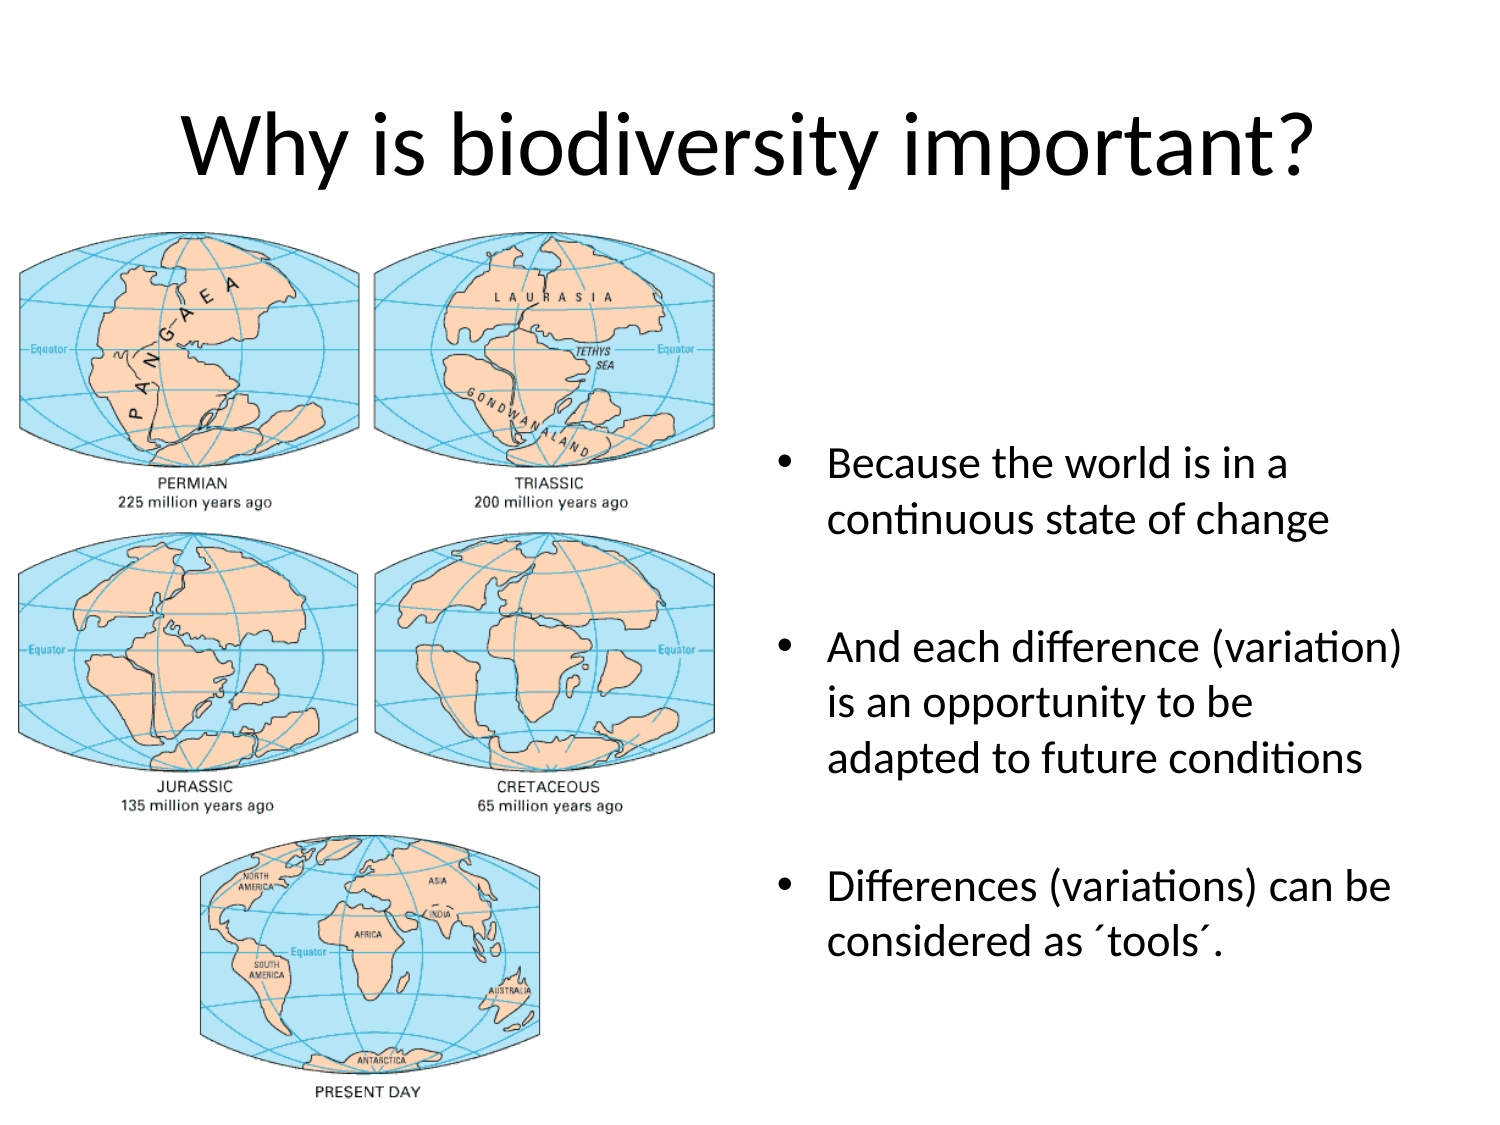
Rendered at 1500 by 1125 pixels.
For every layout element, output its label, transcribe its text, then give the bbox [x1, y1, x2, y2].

title Why is biodiversity important? [75, 45, 1425, 233]
picture [18, 232, 715, 1101]
list Because the world is in a continuous state of change And each difference (variation) is an opportunity to be adapted to future conditions Differences (variations) can be considered as ´tools´. [761, 232, 1425, 1005]
